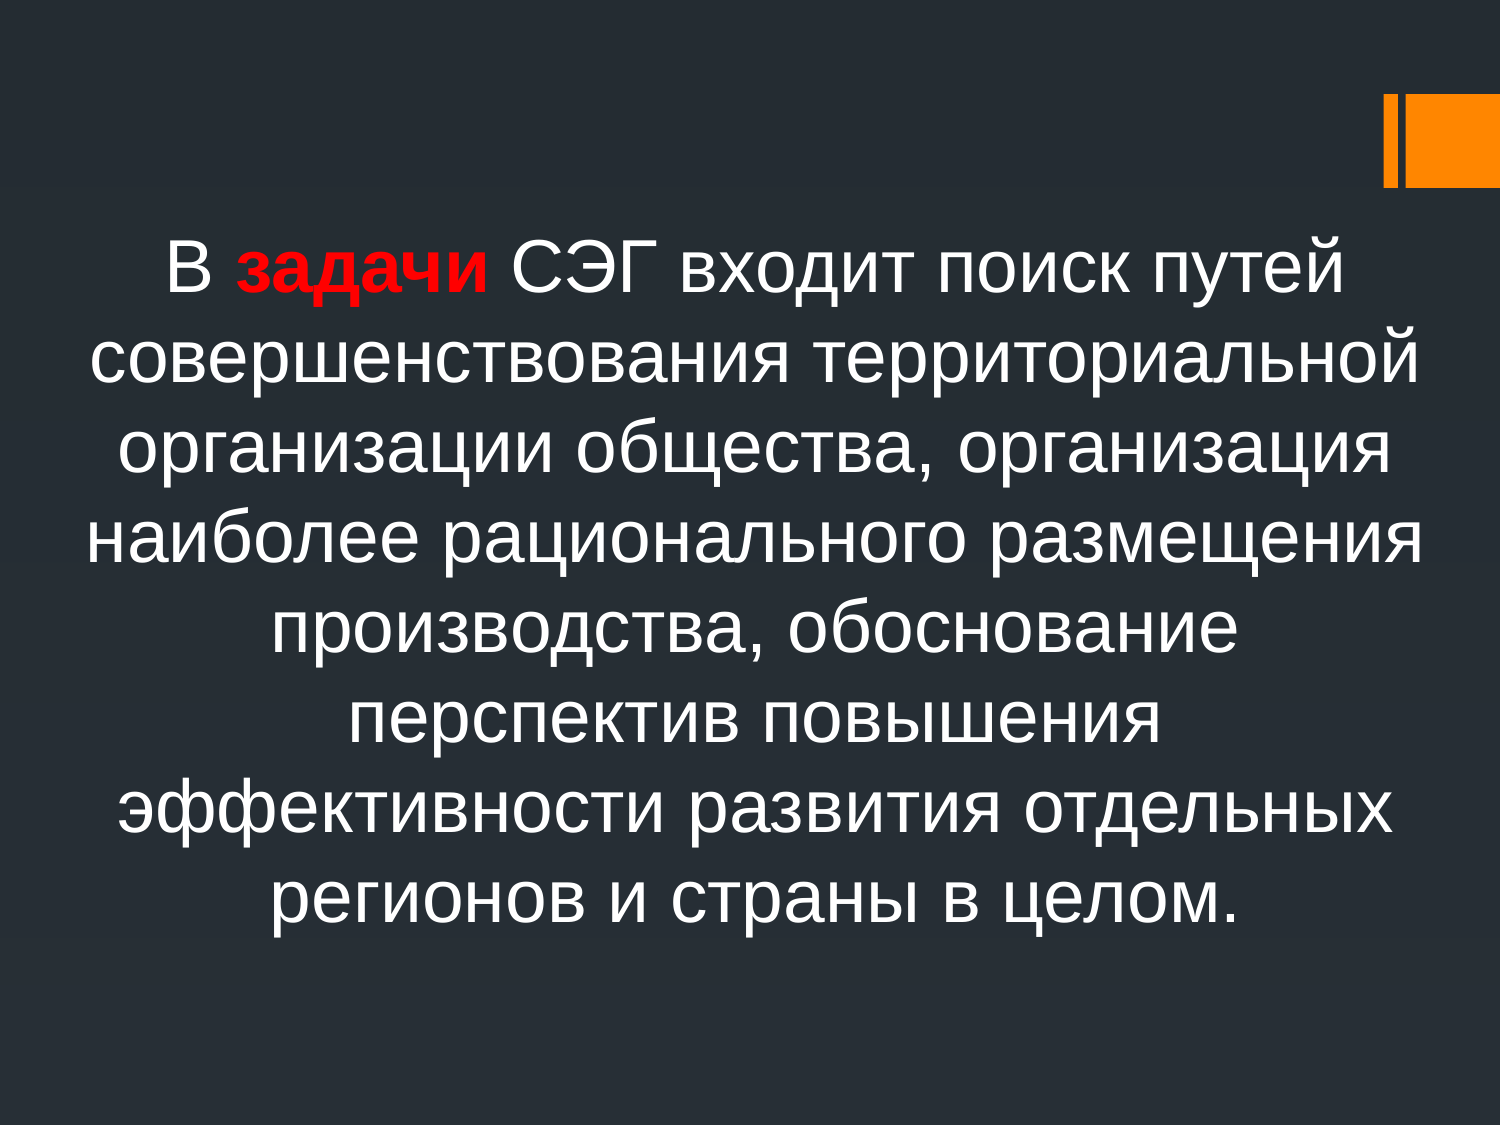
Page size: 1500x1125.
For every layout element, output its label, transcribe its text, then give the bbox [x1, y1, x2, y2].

title В задачи СЭГ входит поиск путей совершенствования территориальной организации общества, организация наиболее рационального размещения производства, обоснование перспектив повышения эффективности развития отдельных регионов и страны в целом. [53, 125, 1459, 1035]
